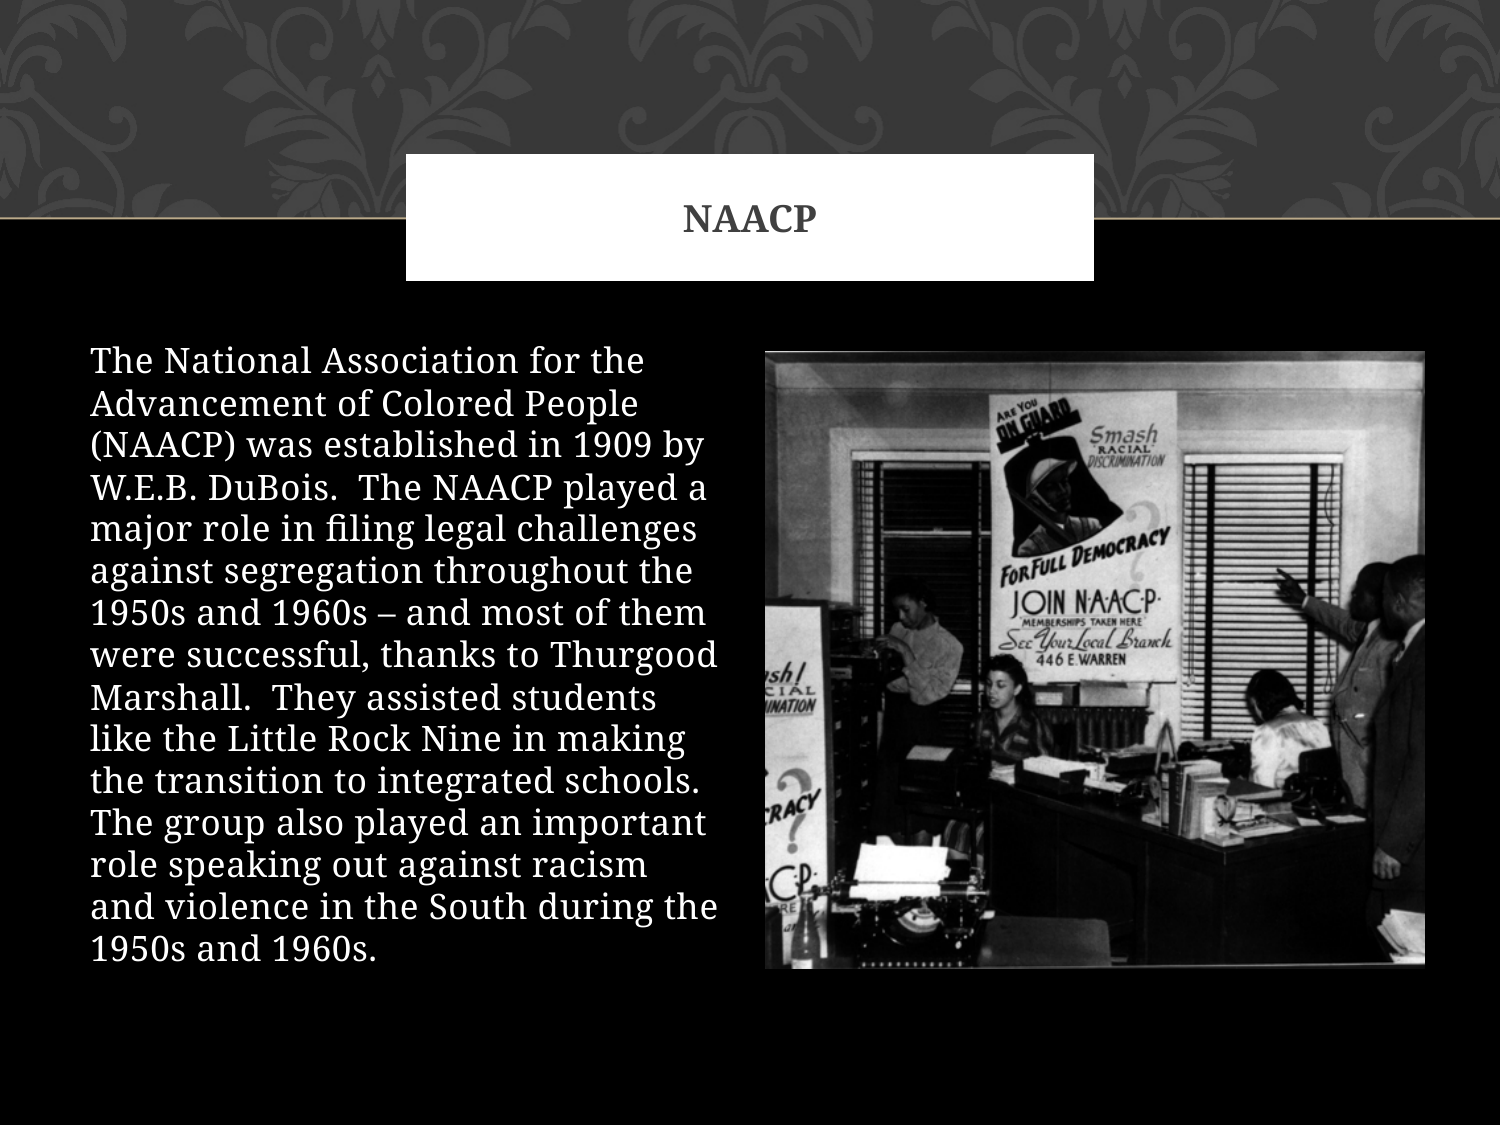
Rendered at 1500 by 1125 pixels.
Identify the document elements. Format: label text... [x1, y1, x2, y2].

list The National Association for the Advancement of Colored People (NAACP) was established in 1909 by W.E.B. DuBois. The NAACP played a major role in filing legal challenges against segregation throughout the 1950s and 1960s – and most of them were successful, thanks to Thurgood Marshall. They assisted students like the Little Rock Nine in making the transition to integrated schools. The group also played an important role speaking out against racism and violence in the South during the 1950s and 1960s. [75, 331, 735, 989]
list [764, 351, 1426, 969]
title NAACP [406, 154, 1094, 281]
